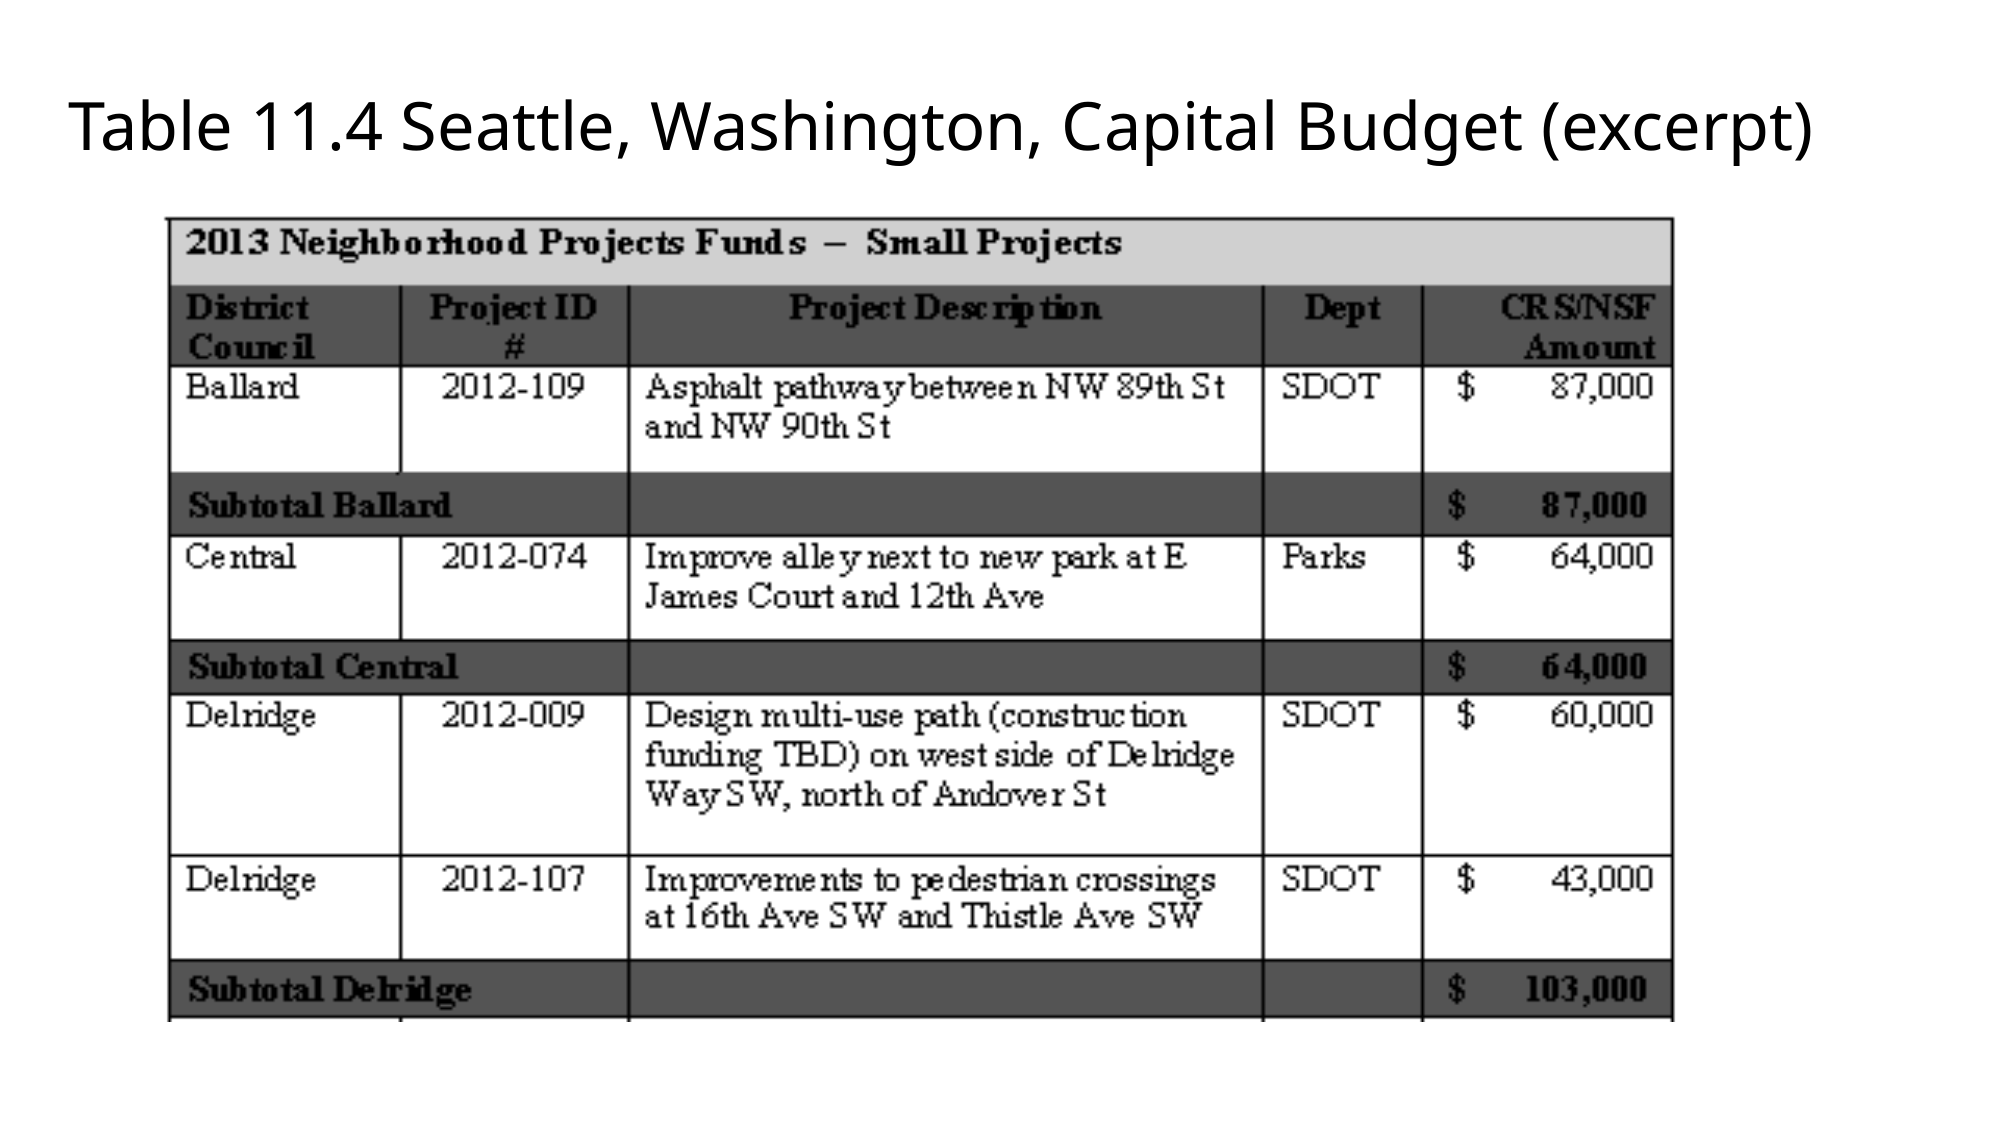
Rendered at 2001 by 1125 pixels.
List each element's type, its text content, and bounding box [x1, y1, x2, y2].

picture [119, 190, 1697, 1022]
title Table 11.4 Seattle, Washington, Capital Budget (excerpt) [53, 59, 1934, 278]
